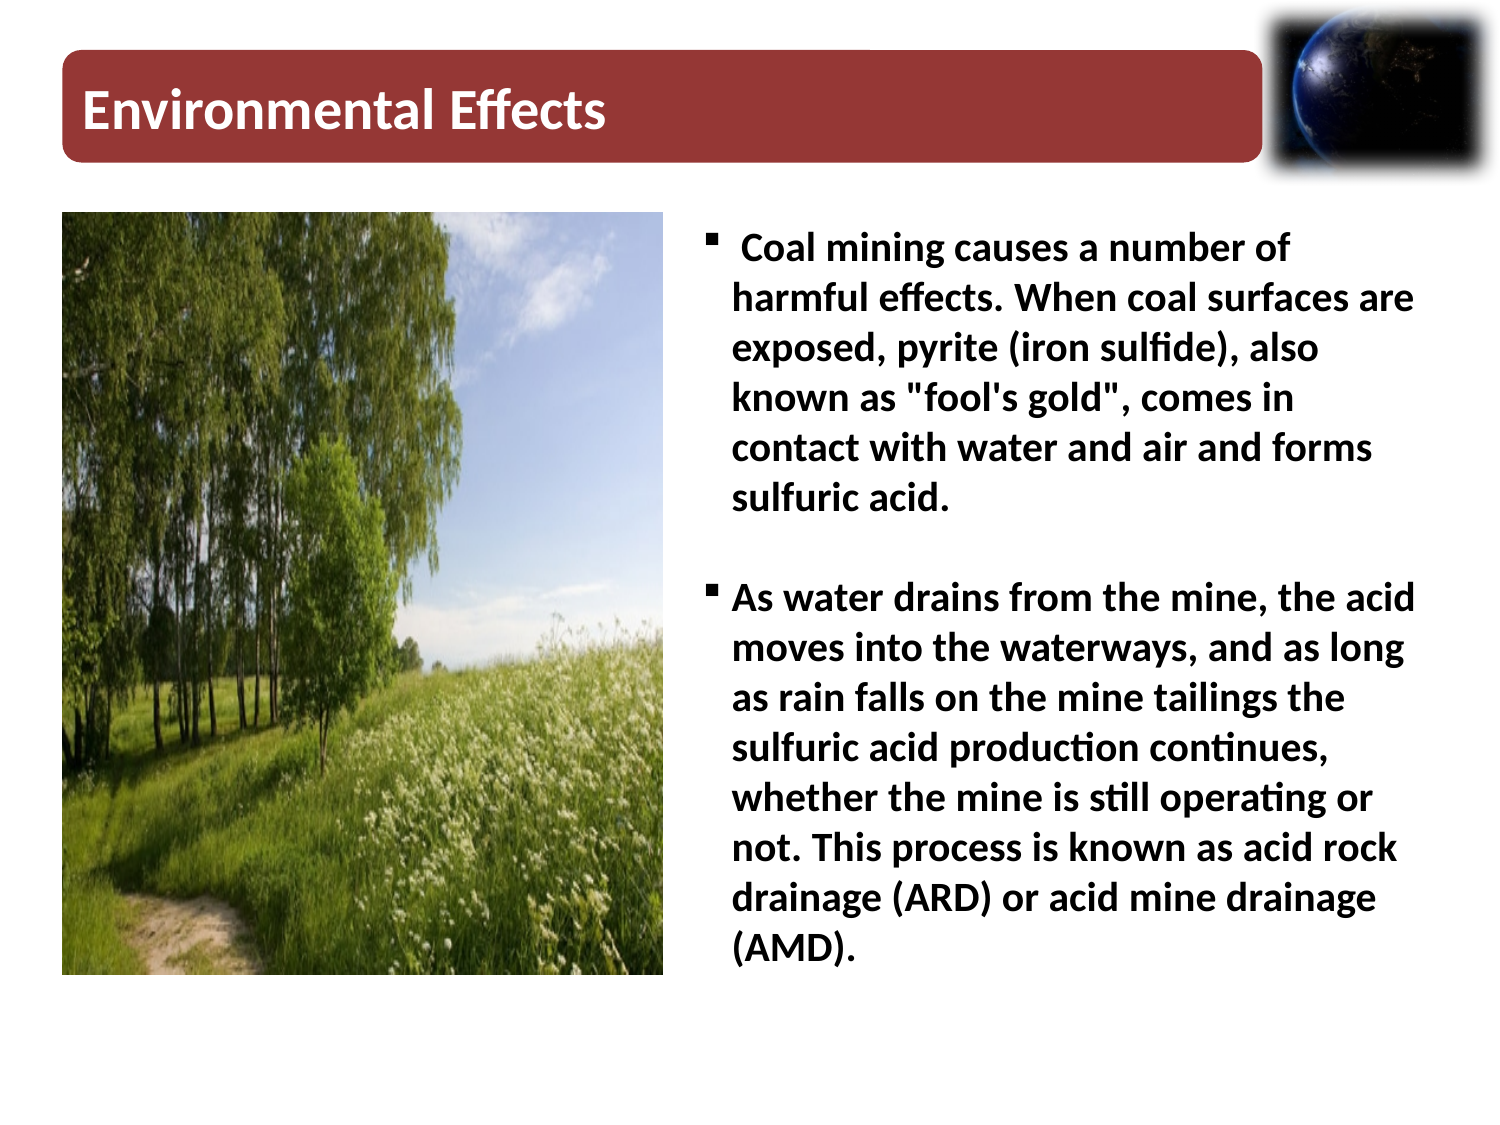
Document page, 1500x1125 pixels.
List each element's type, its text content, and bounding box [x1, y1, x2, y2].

text_box Environmental Effects [60, 47, 1246, 165]
picture [62, 212, 663, 976]
text_box Coal mining causes a number of harmful effects. When coal surfaces are exposed, pyrite (iron sulfide), also known as "fool's gold", comes in contact with water and air and forms sulfuric acid. As water drains from the mine, the acid moves into the waterways, and as long as rain falls on the mine tailings the sulfuric acid production continues, whether the mine is still operating or not. This process is known as acid rock drainage (ARD) or acid mine drainage (AMD). [687, 212, 1438, 788]
picture [1251, 0, 1500, 188]
